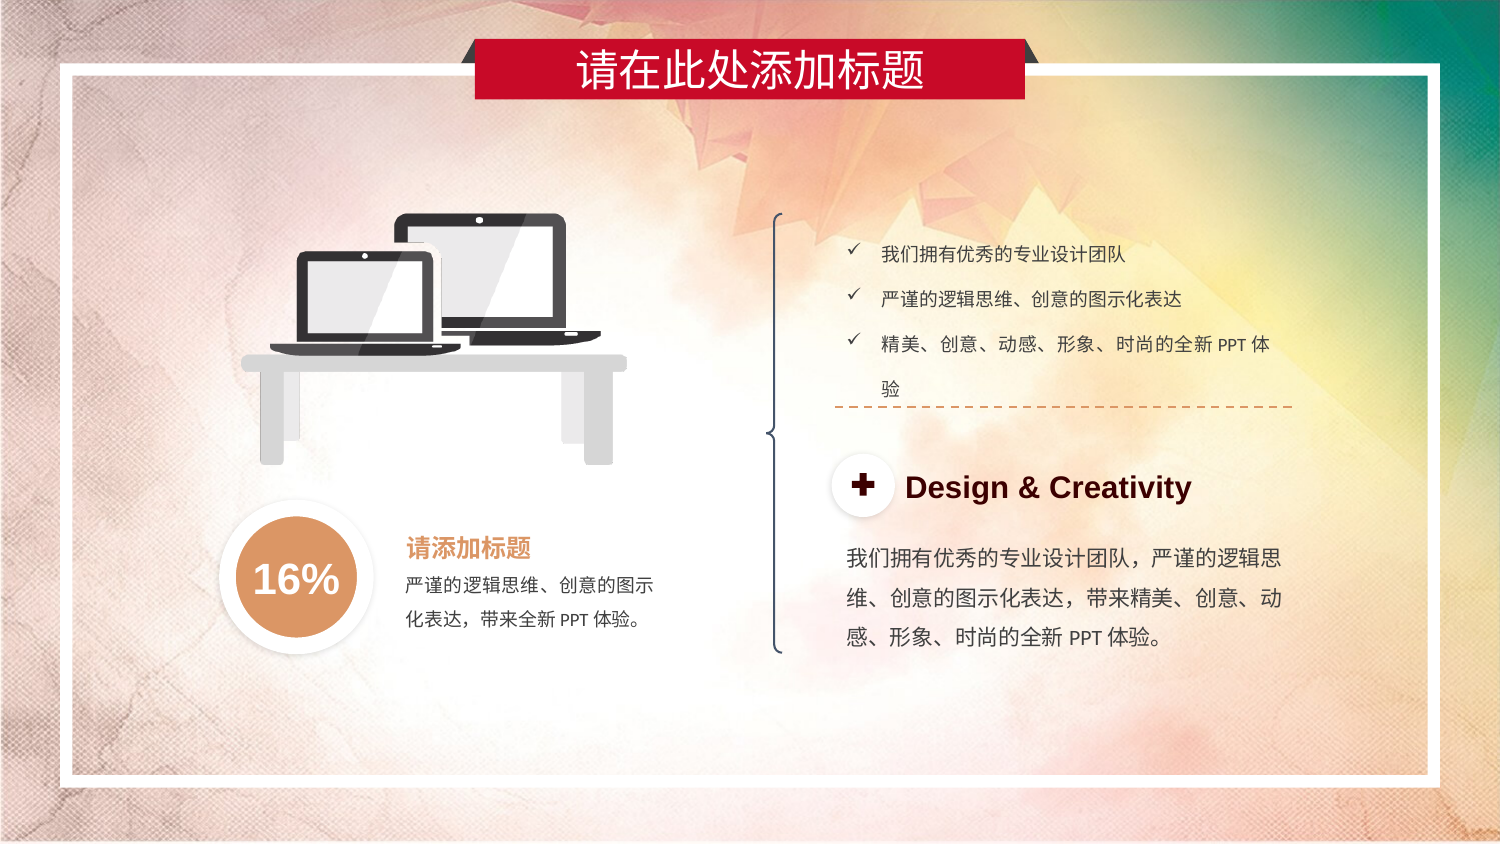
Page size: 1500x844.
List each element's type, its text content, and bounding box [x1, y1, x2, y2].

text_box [831, 453, 895, 518]
text_box [59, 62, 1441, 789]
text_box 严谨的逻辑思维、创意的图示化表达，带来全新PPT体验。 [390, 555, 670, 638]
text_box Design & Creativity [895, 459, 1208, 513]
text_box [766, 213, 783, 654]
picture [0, 0, 1500, 844]
text_box 我们拥有优秀的专业设计团队 严谨的逻辑思维、创意的图示化表达 精美、创意、动感、形象、时尚的全新PPT体验 [831, 190, 1286, 408]
text_box 16% [226, 507, 367, 647]
text_box 请在此处添加标题 [474, 38, 1025, 100]
text_box [1026, 38, 1041, 65]
text_box 请添加标题 [391, 524, 547, 570]
text_box 我们拥有优秀的专业设计团队，严谨的逻辑思维、创意的图示化表达，带来精美、创意、动感、形象、时尚的全新PPT体验。 [831, 524, 1298, 658]
text_box [459, 38, 474, 65]
